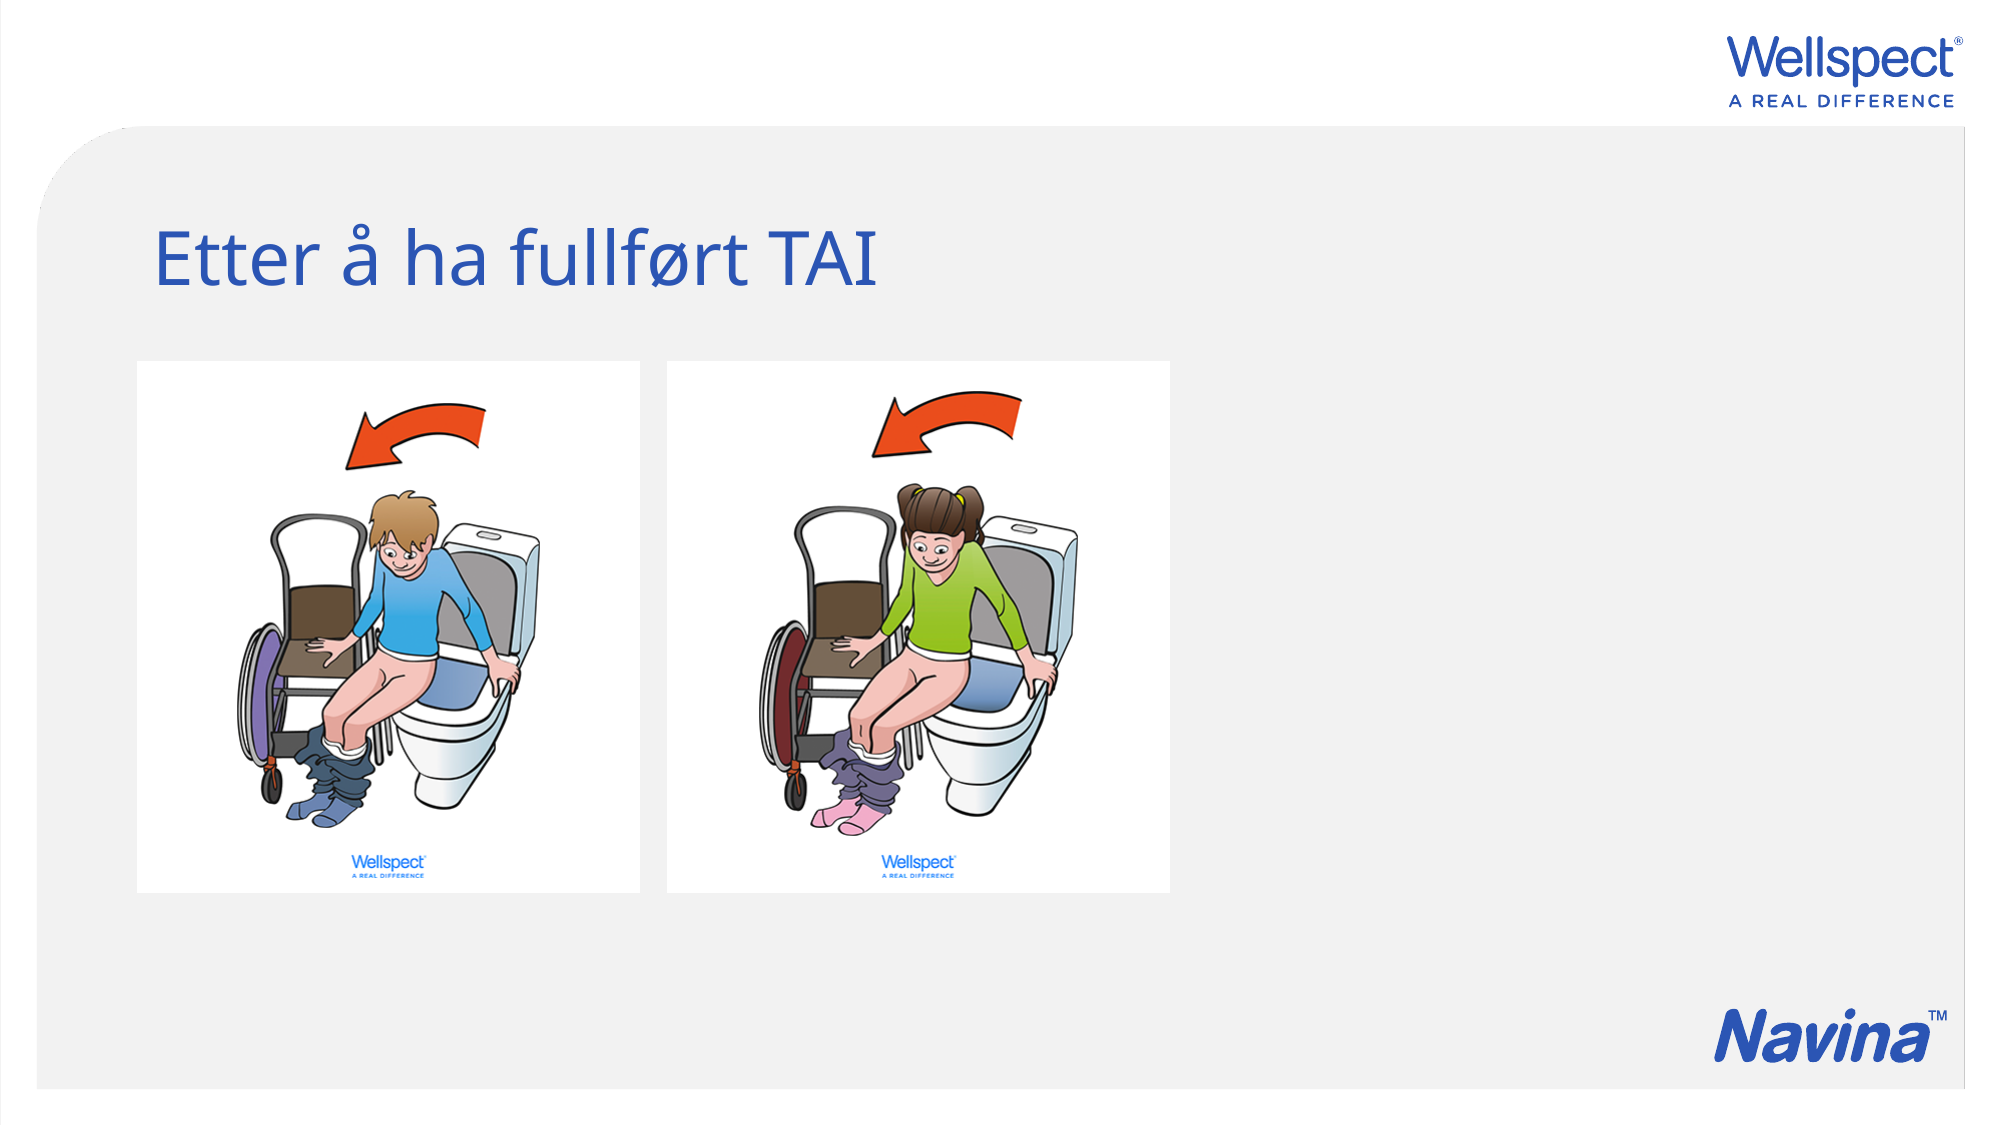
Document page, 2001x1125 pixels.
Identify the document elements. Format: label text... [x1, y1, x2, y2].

picture [0, 0, 2001, 1125]
title Etter å ha fullført TAI [137, 160, 1863, 362]
